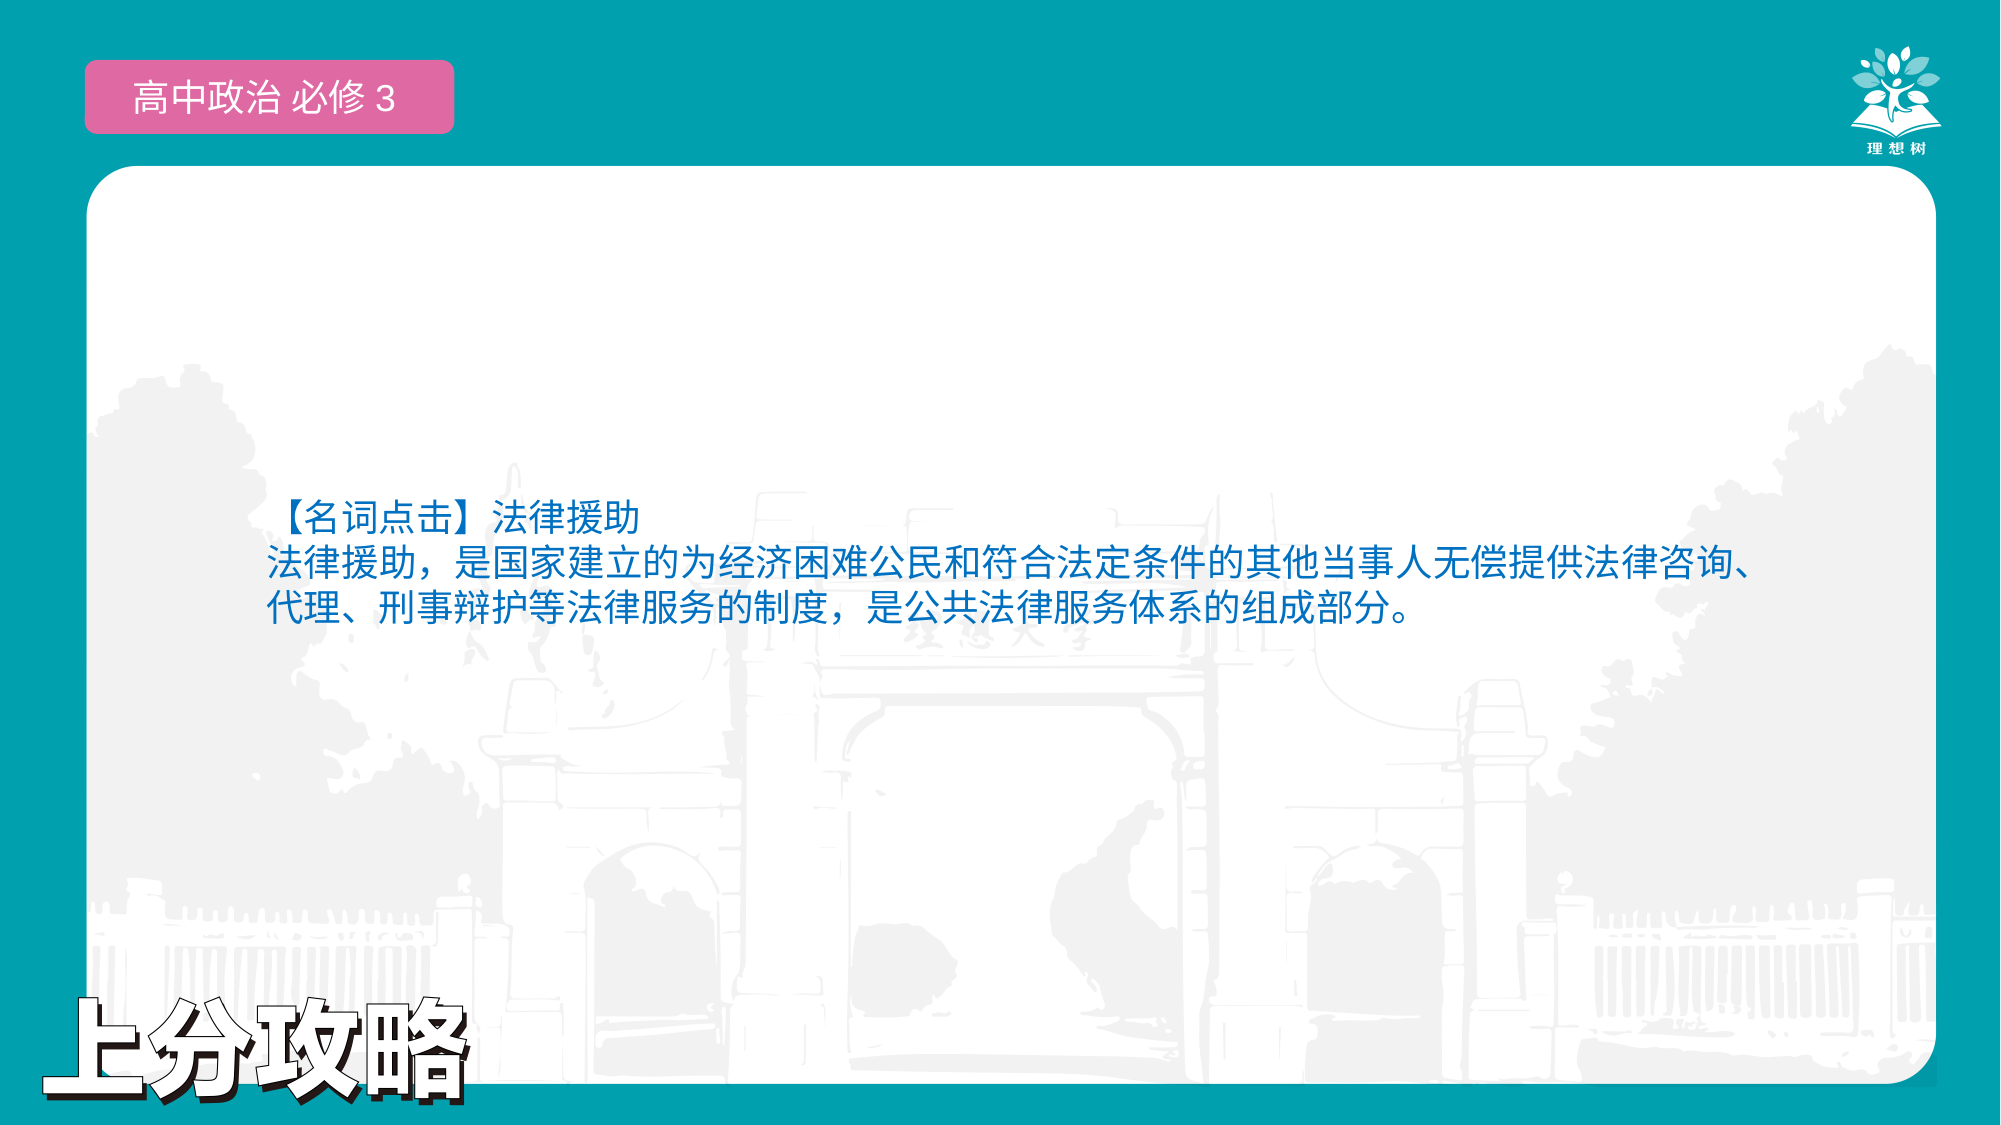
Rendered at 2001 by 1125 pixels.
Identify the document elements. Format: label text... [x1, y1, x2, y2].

picture [0, 0, 2001, 1125]
text_box 【名词点击】法律援助 法律援助，是国家建立的为经济困难公民和符合法定条件的其他当事人无偿提供法律咨询、代理、刑事辩护等法律服务的制度，是公共法律服务体系的组成部分。 [251, 486, 1749, 637]
text_box 高中政治 必修3 [83, 58, 456, 135]
